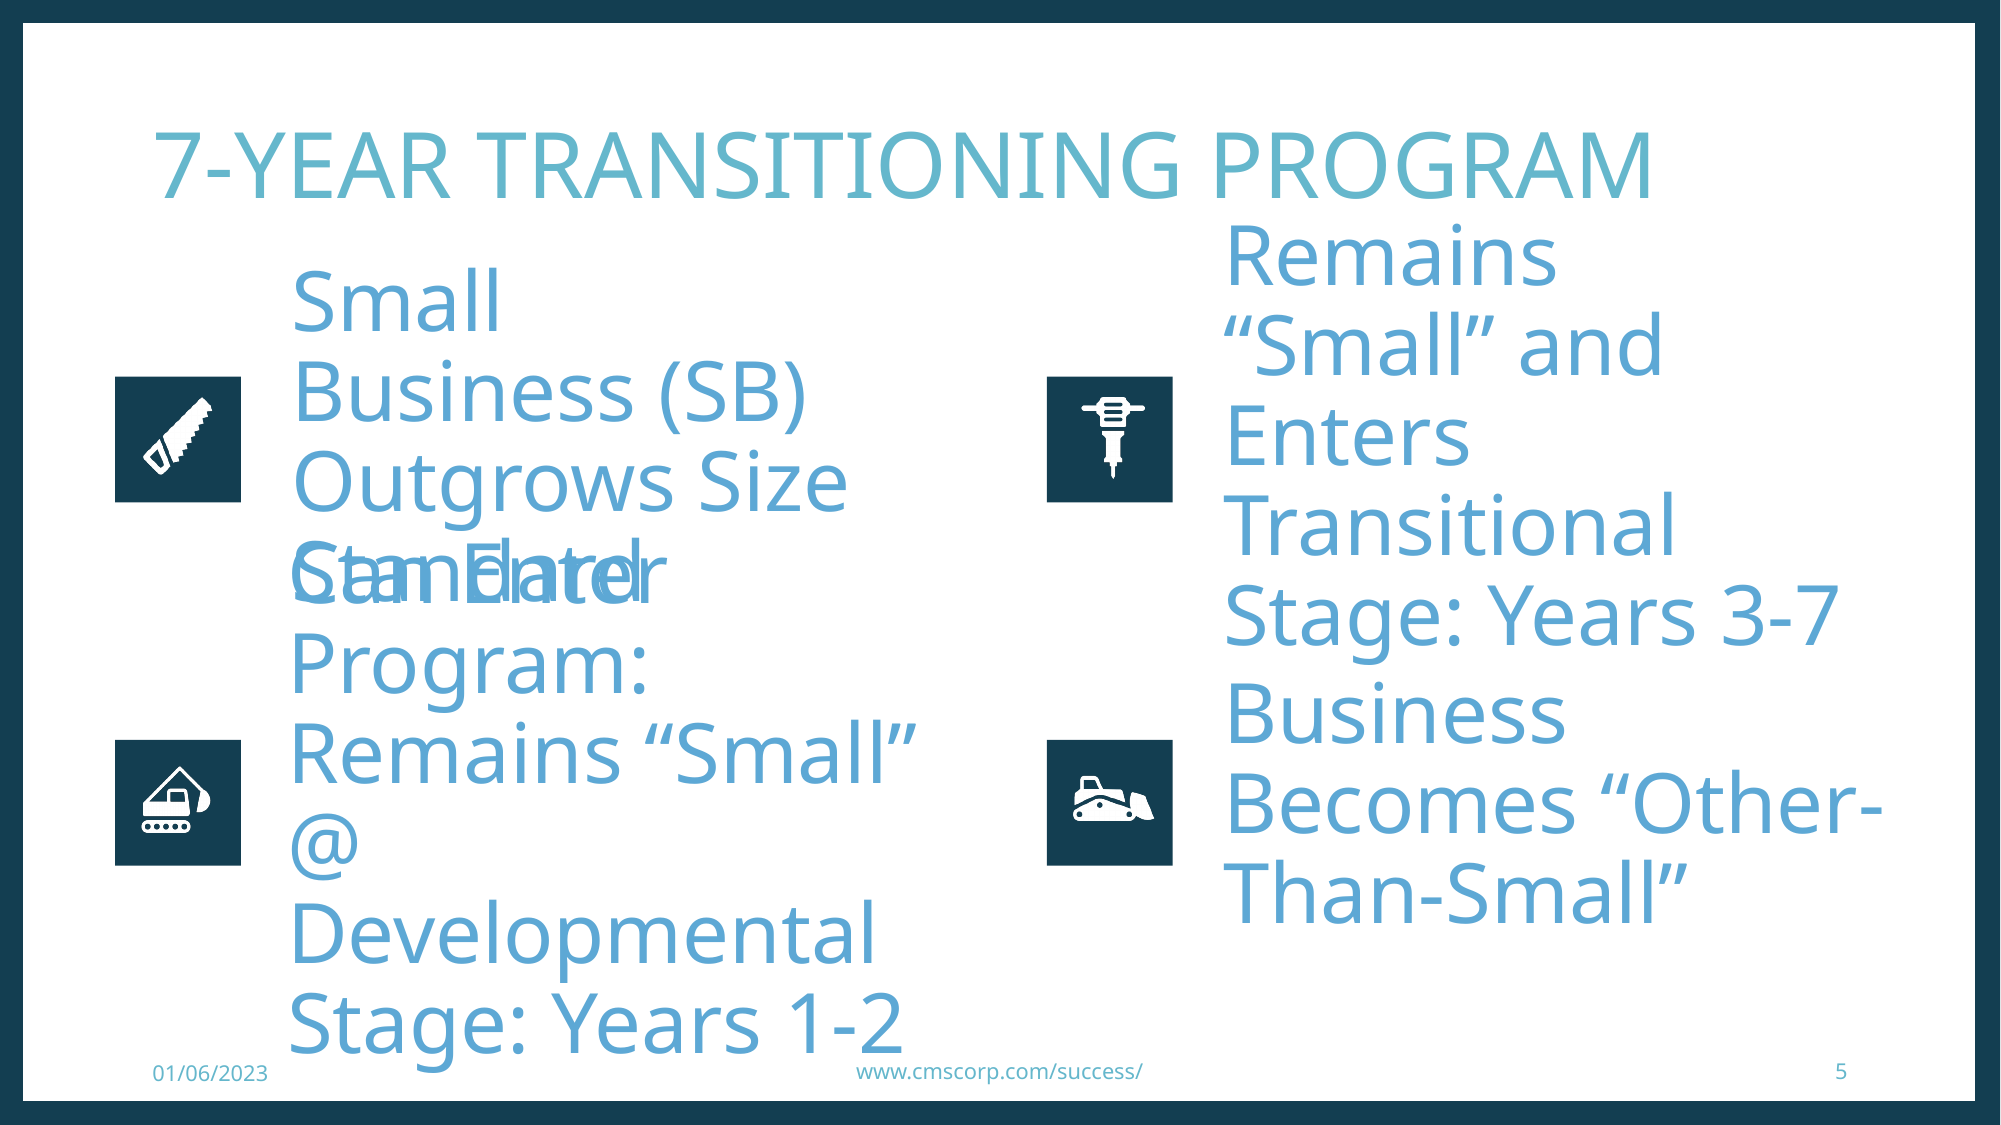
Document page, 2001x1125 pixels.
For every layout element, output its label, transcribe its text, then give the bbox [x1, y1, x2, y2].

footer www.cmscorp.com/success/ [662, 1042, 1338, 1103]
picture [135, 393, 220, 478]
picture [1068, 757, 1157, 847]
text_box Can Enter Program: Remains “Small” @ Developmental Stage: Years 1-2 [272, 758, 981, 846]
text_box Business Becomes “Other-Than-Small” [1208, 729, 1946, 885]
picture [132, 756, 220, 845]
slide_number 5 [1412, 1042, 1863, 1103]
text_box [114, 739, 242, 867]
text_box Small Business (SB) Outgrows Size Standard [276, 396, 872, 484]
text_box [114, 376, 242, 503]
text_box [1046, 739, 1174, 867]
text_box [1046, 376, 1174, 503]
text_box Remains “Small” and Enters Transitional Stage: Years 3-7 [1208, 394, 1863, 482]
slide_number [137, 1042, 588, 1103]
picture [1068, 393, 1158, 483]
title 7-YEAR TRANSITIONING PROGRAM [137, 59, 1863, 278]
